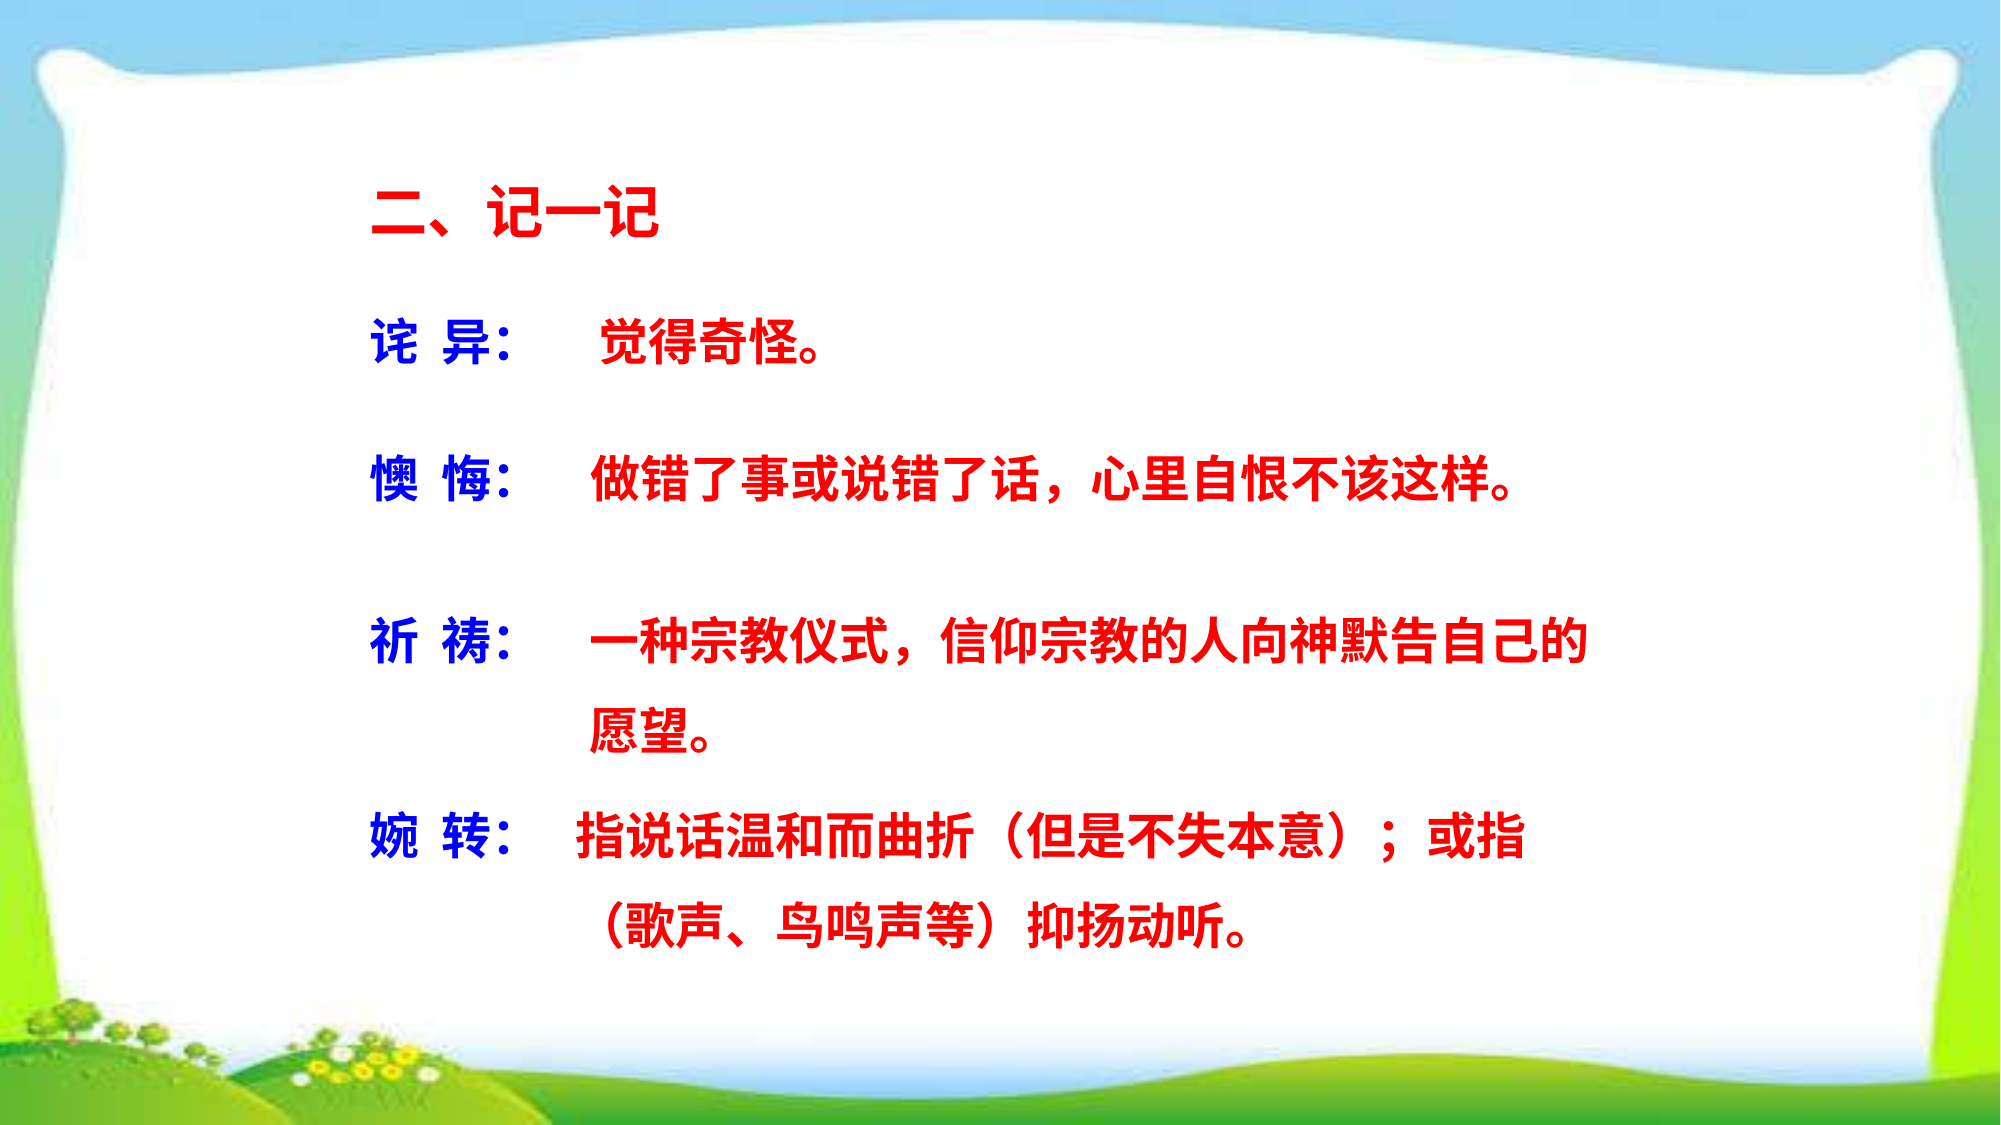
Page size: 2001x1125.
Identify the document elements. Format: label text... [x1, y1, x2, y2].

text_box 一种宗教仪式，信仰宗教的人向神默告自己的愿望。 [574, 572, 1625, 768]
text_box 做错了事或说错了话，心里自恨不该这样。 [575, 410, 1600, 516]
picture [0, 0, 2001, 1125]
text_box 婉 转： [354, 767, 561, 873]
text_box 觉得奇怪。 [583, 272, 1564, 378]
text_box 懊 悔： [354, 410, 575, 516]
text_box 祈 祷： [354, 572, 574, 678]
text_box 诧 异： [354, 272, 583, 378]
text_box 二、记一记 [354, 133, 957, 253]
text_box 指说话温和而曲折（但是不失本意）；或指（歌声、鸟鸣声等）抑扬动听。 [561, 767, 1614, 963]
